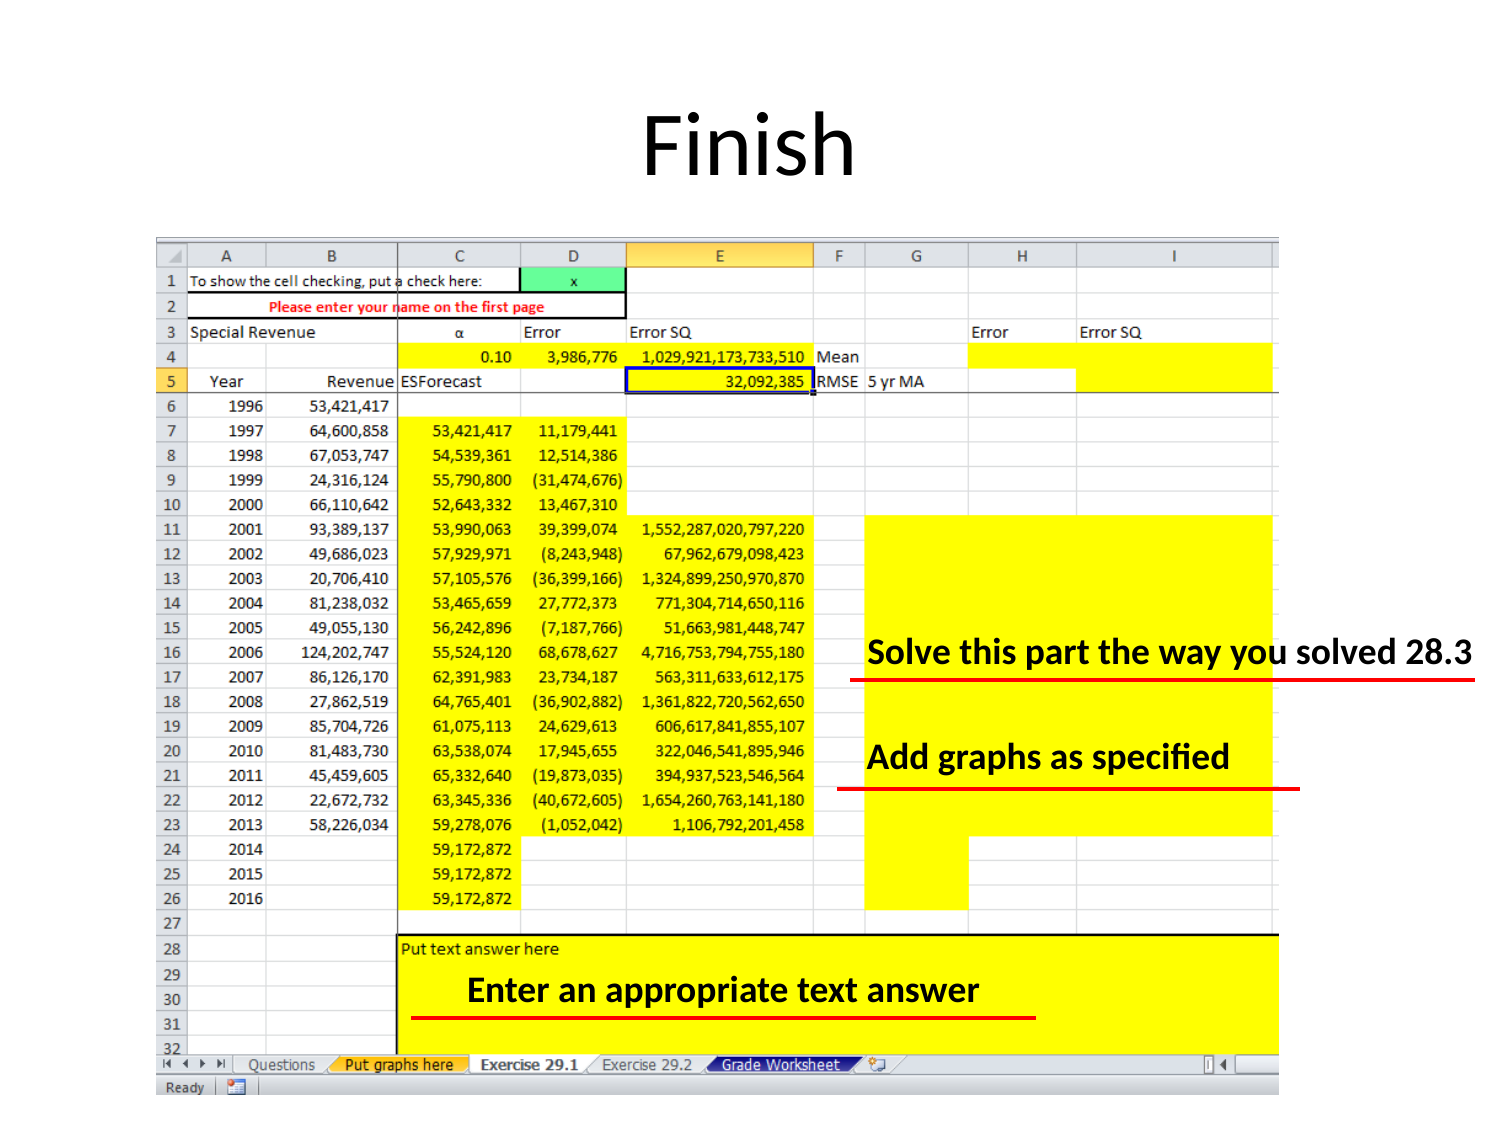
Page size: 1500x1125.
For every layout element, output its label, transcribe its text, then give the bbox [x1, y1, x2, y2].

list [155, 237, 1279, 1095]
title Finish [75, 45, 1425, 233]
text_box Solve this part the way you solved 28.3 [1282, 619, 1488, 680]
